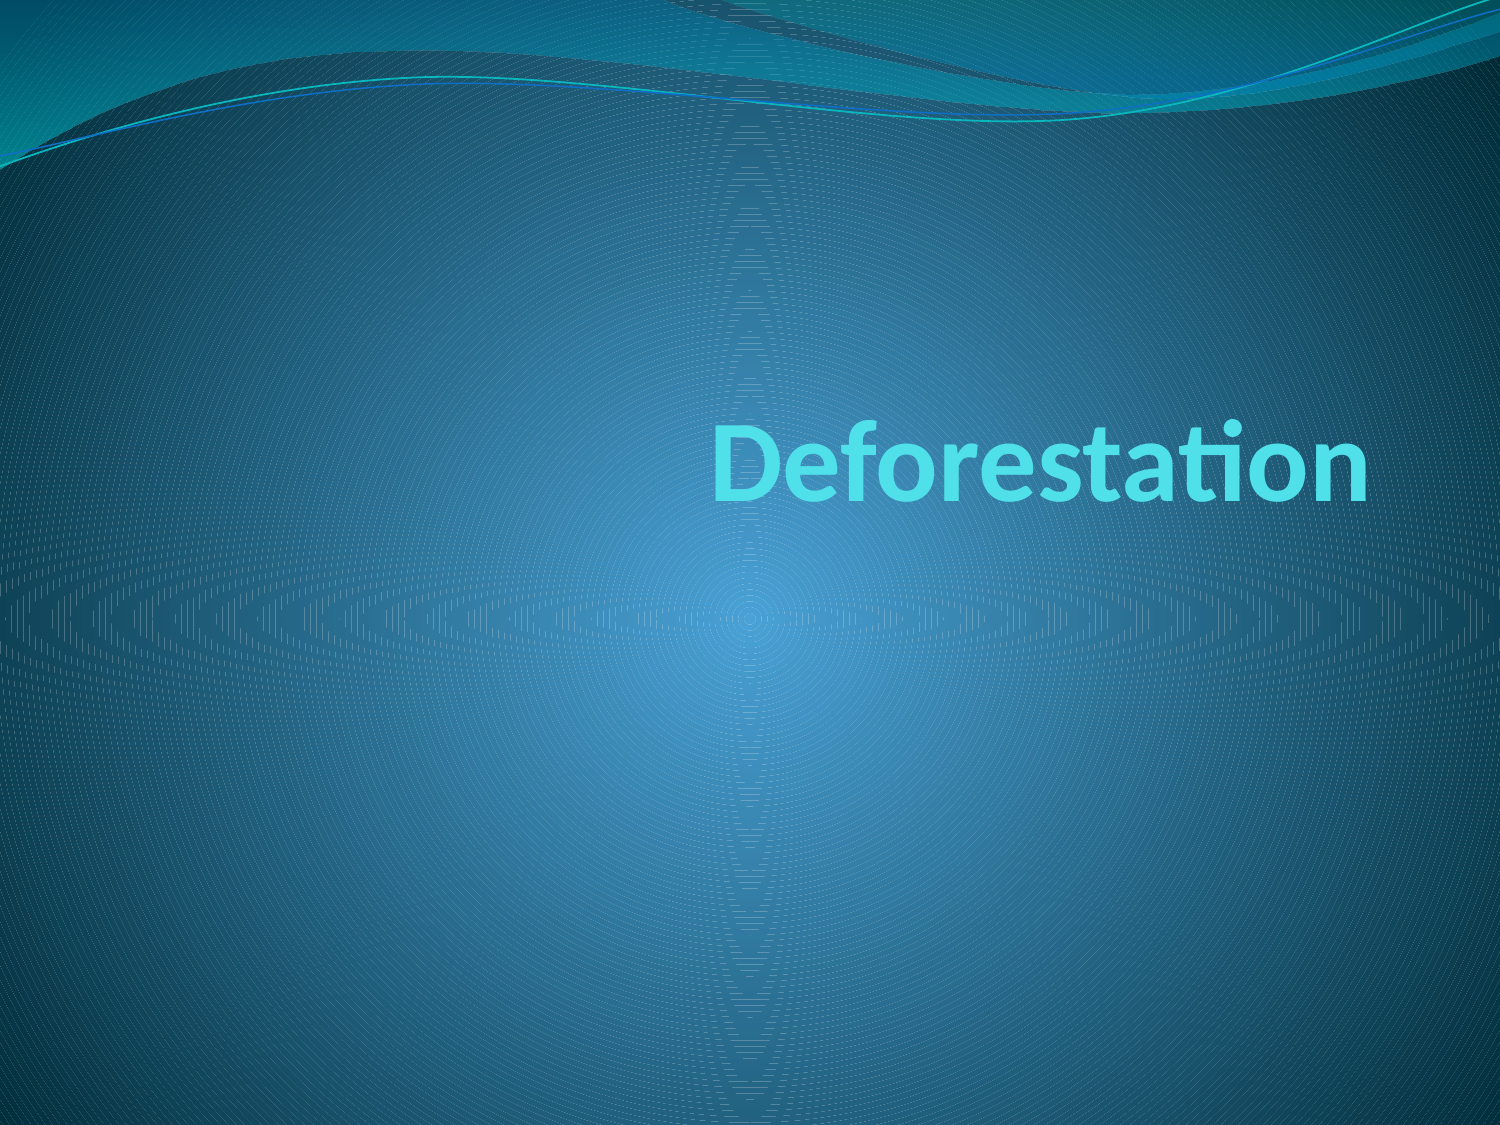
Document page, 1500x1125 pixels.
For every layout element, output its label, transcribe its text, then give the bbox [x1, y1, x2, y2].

title Deforestation [87, 224, 1376, 525]
